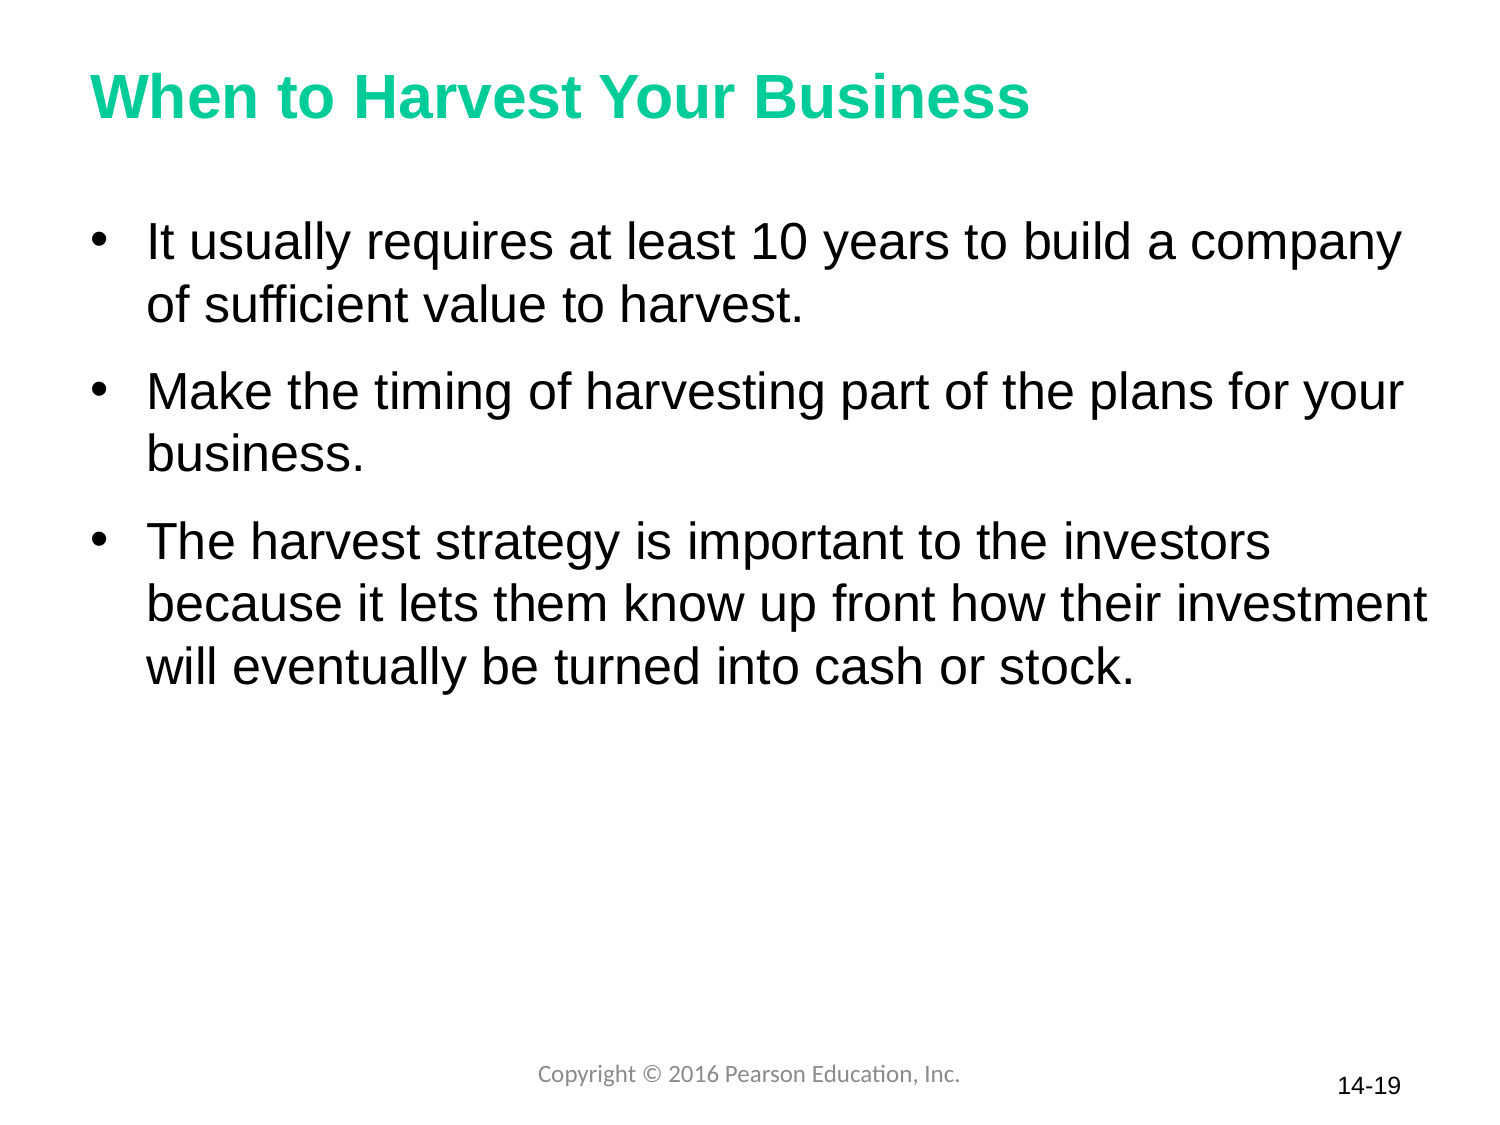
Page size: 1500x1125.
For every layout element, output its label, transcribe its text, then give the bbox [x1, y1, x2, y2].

list It usually requires at least 10 years to build a company of sufficient value to harvest. Make the timing of harvesting part of the plans for your business. The harvest strategy is important to the investors because it lets them know up front how their investment will eventually be turned into cash or stock. [75, 200, 1447, 943]
footer Copyright © 2016 Pearson Education, Inc. [512, 1042, 988, 1103]
title When to Harvest Your Business [75, 0, 1425, 188]
